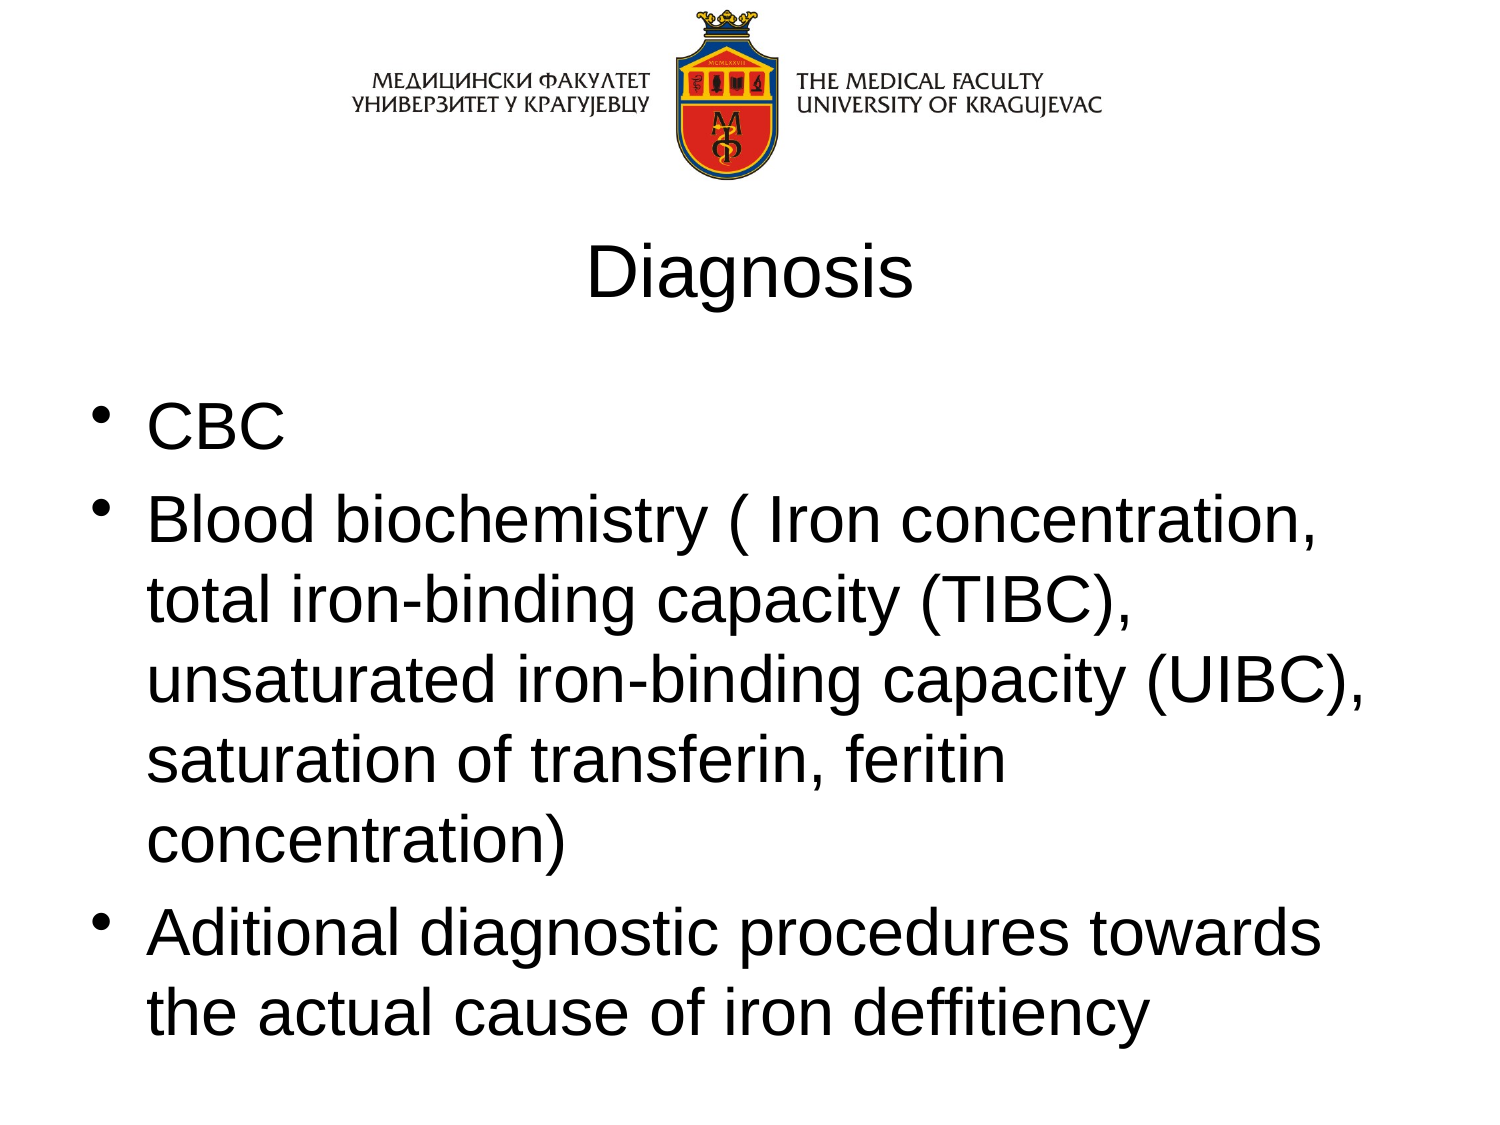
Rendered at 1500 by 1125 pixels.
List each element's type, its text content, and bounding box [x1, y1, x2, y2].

list CBC Blood biochemistry ( Iron concentration, total iron-binding capacity (TIBC), unsaturated iron-binding capacity (UIBC), saturation of transferin, feritin concentration) Aditional diagnostic procedures towards the actual cause of iron deffitiency [75, 375, 1425, 1118]
title Diagnosis [75, 174, 1425, 362]
picture [328, 0, 1125, 174]
